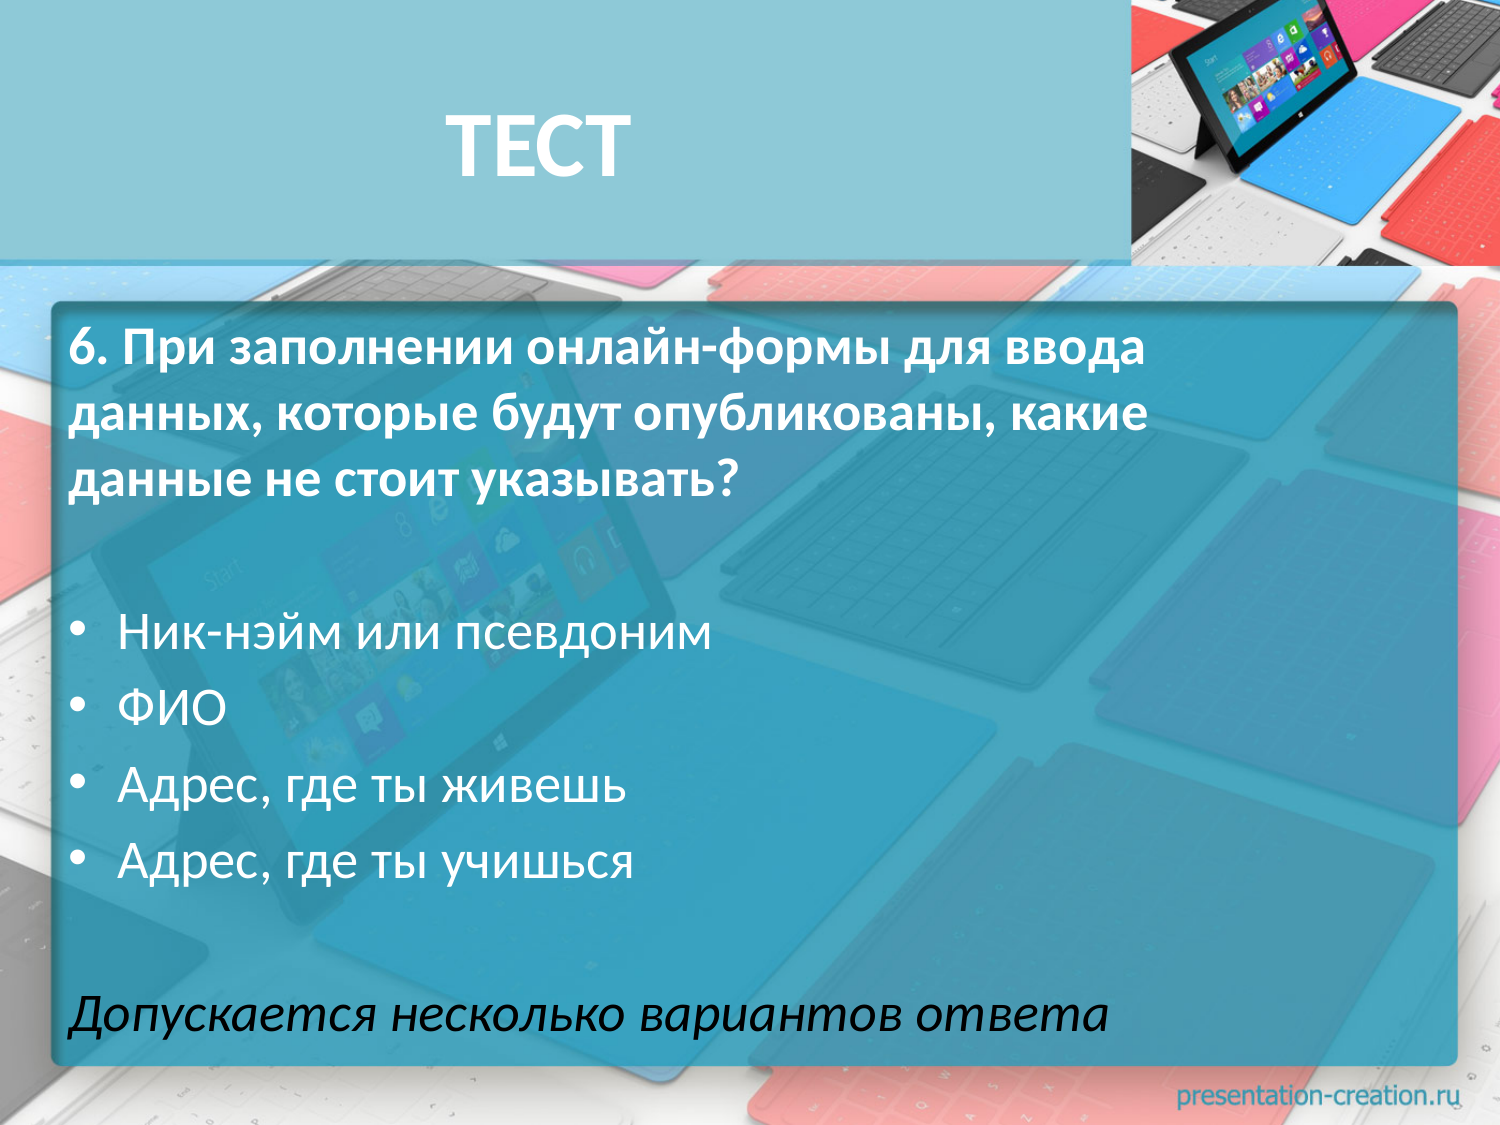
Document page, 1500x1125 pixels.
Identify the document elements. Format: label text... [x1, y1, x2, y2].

title ТЕСТ [103, 59, 975, 220]
list 6. При заполнении онлайн-формы для ввода данных, которые будут опубликованы, какие данные не стоит указывать? Ник-нэйм или псевдоним ФИО Адрес, где ты живешь Адрес, где ты учишься Допускается несколько вариантов ответа [53, 302, 1347, 1059]
picture [0, 0, 1500, 1125]
